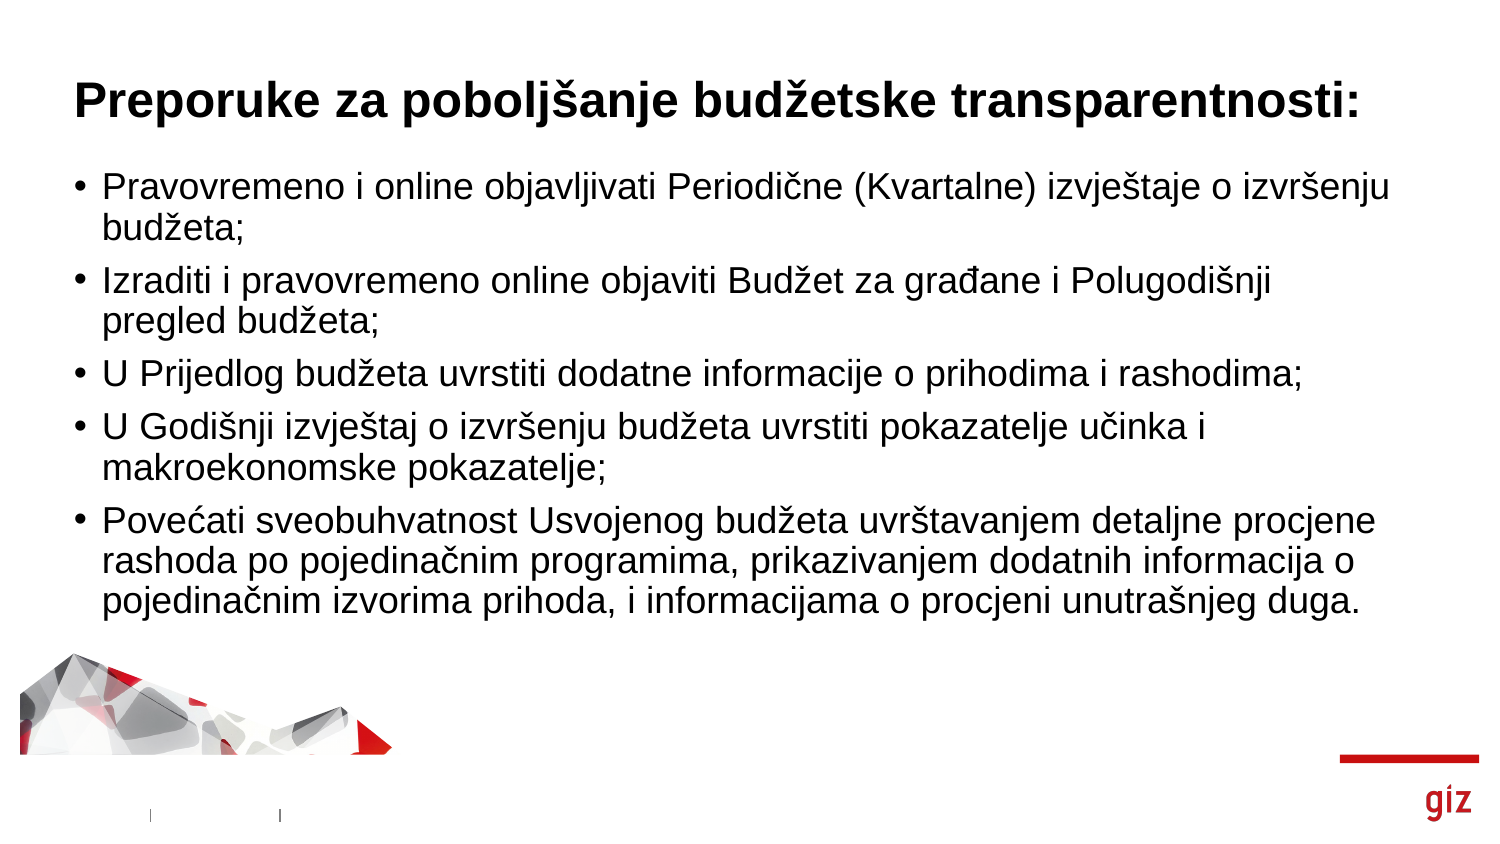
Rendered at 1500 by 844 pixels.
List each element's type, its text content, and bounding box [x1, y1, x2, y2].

picture [20, 654, 72, 755]
list Pravovremeno i online objavljivati Periodične (Kvartalne) izvještaje o izvršenju budžeta; Izraditi i pravovremeno online objaviti Budžet za građane i Polugodišnji pregled budžeta; U Prijedlog budžeta uvrstiti dodatne informacije o prihodima i rashodima; U Godišnji izvještaj o izvršenju budžeta uvrstiti pokazatelje učinka i makroekonomske pokazatelje; Povećati sveobuhvatnost Usvojenog budžeta uvrštavanjem detaljne procjene rashoda po pojedinačnim programima, prikazivanjem dodatnih informacija o pojedinačnim izvorima prihoda, i informacijama o procjeni unutrašnjeg duga. [73, 167, 1414, 635]
picture [79, 655, 335, 755]
picture [1425, 783, 1477, 823]
picture [341, 706, 401, 755]
title Preporuke za poboljšanje budžetske transparentnosti: [73, 39, 1394, 129]
